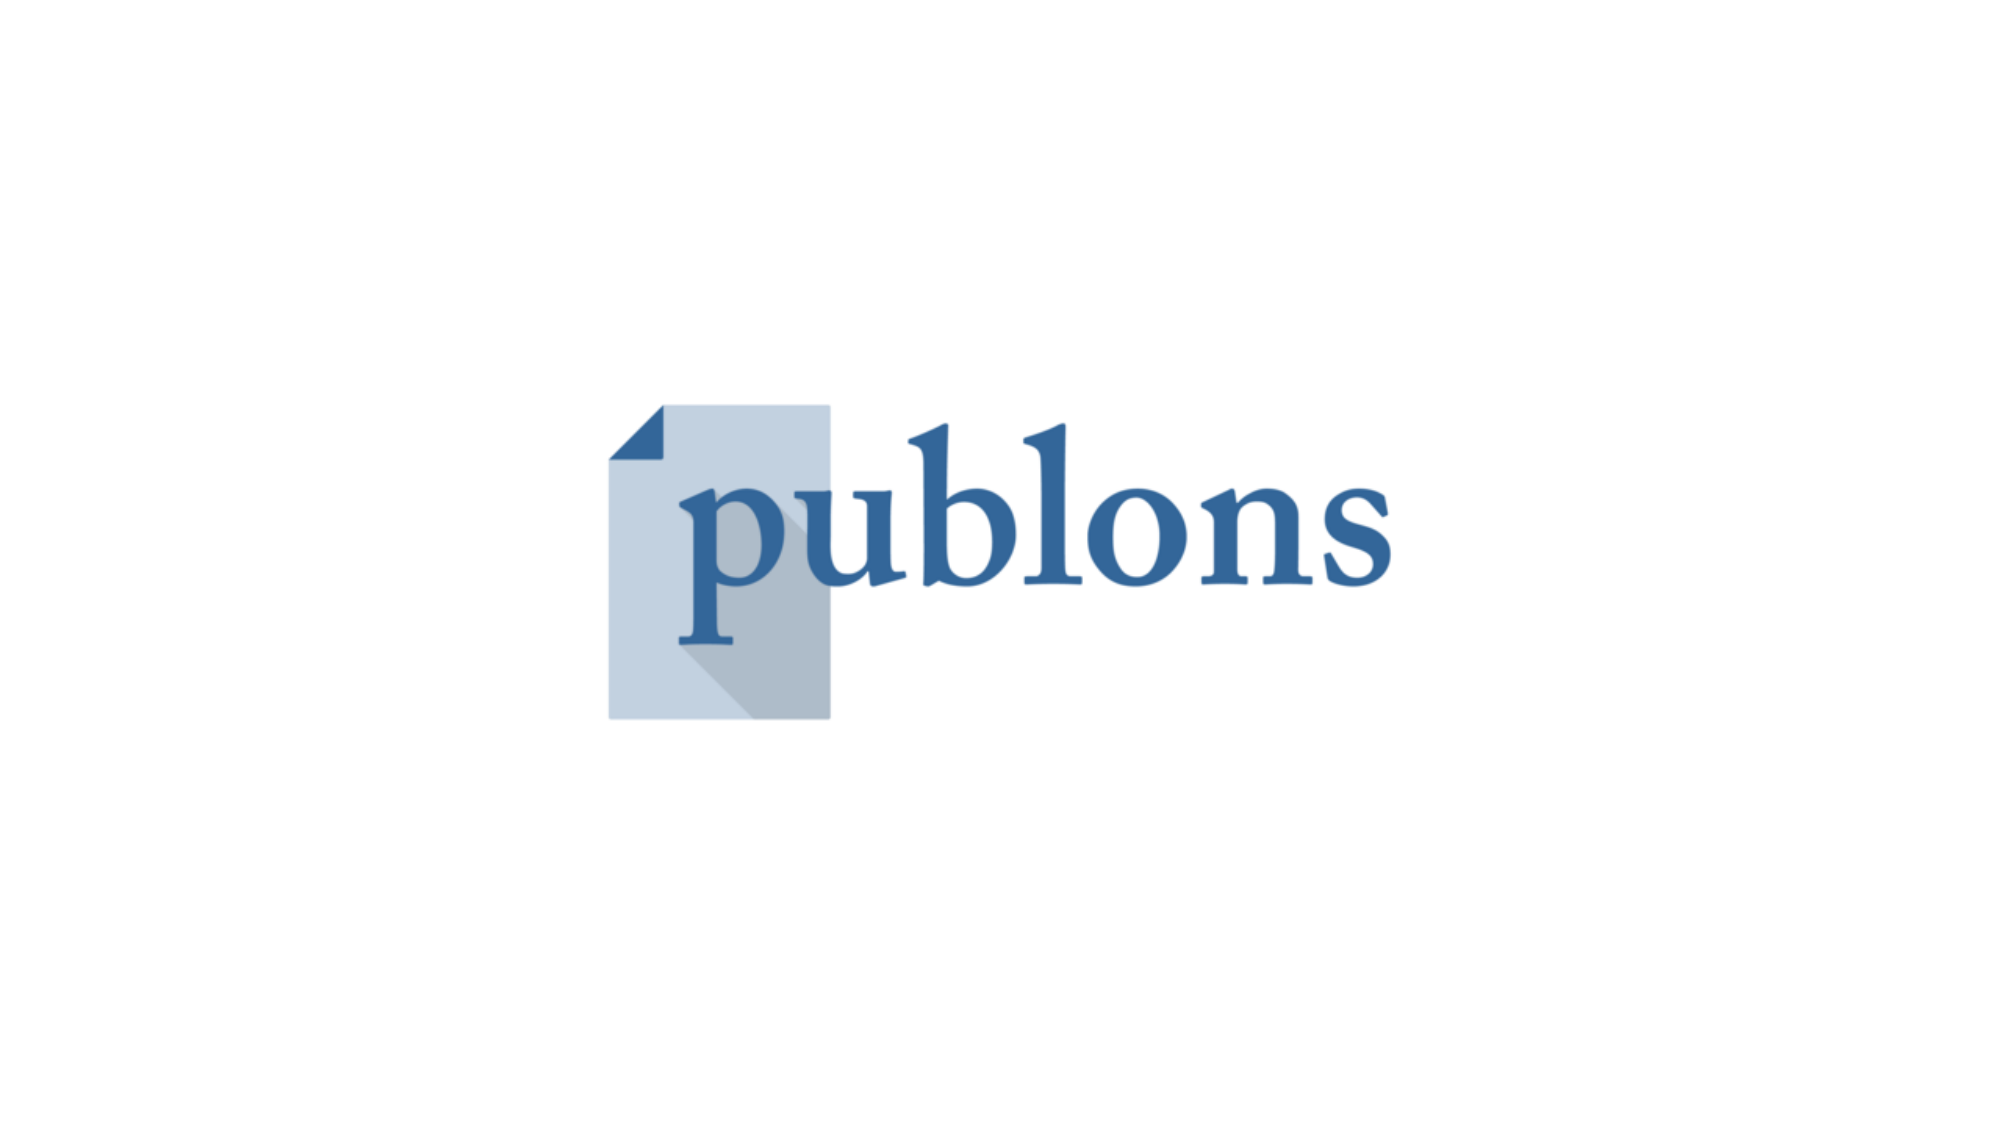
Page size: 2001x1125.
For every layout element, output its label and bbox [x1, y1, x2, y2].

picture [218, 248, 1782, 877]
